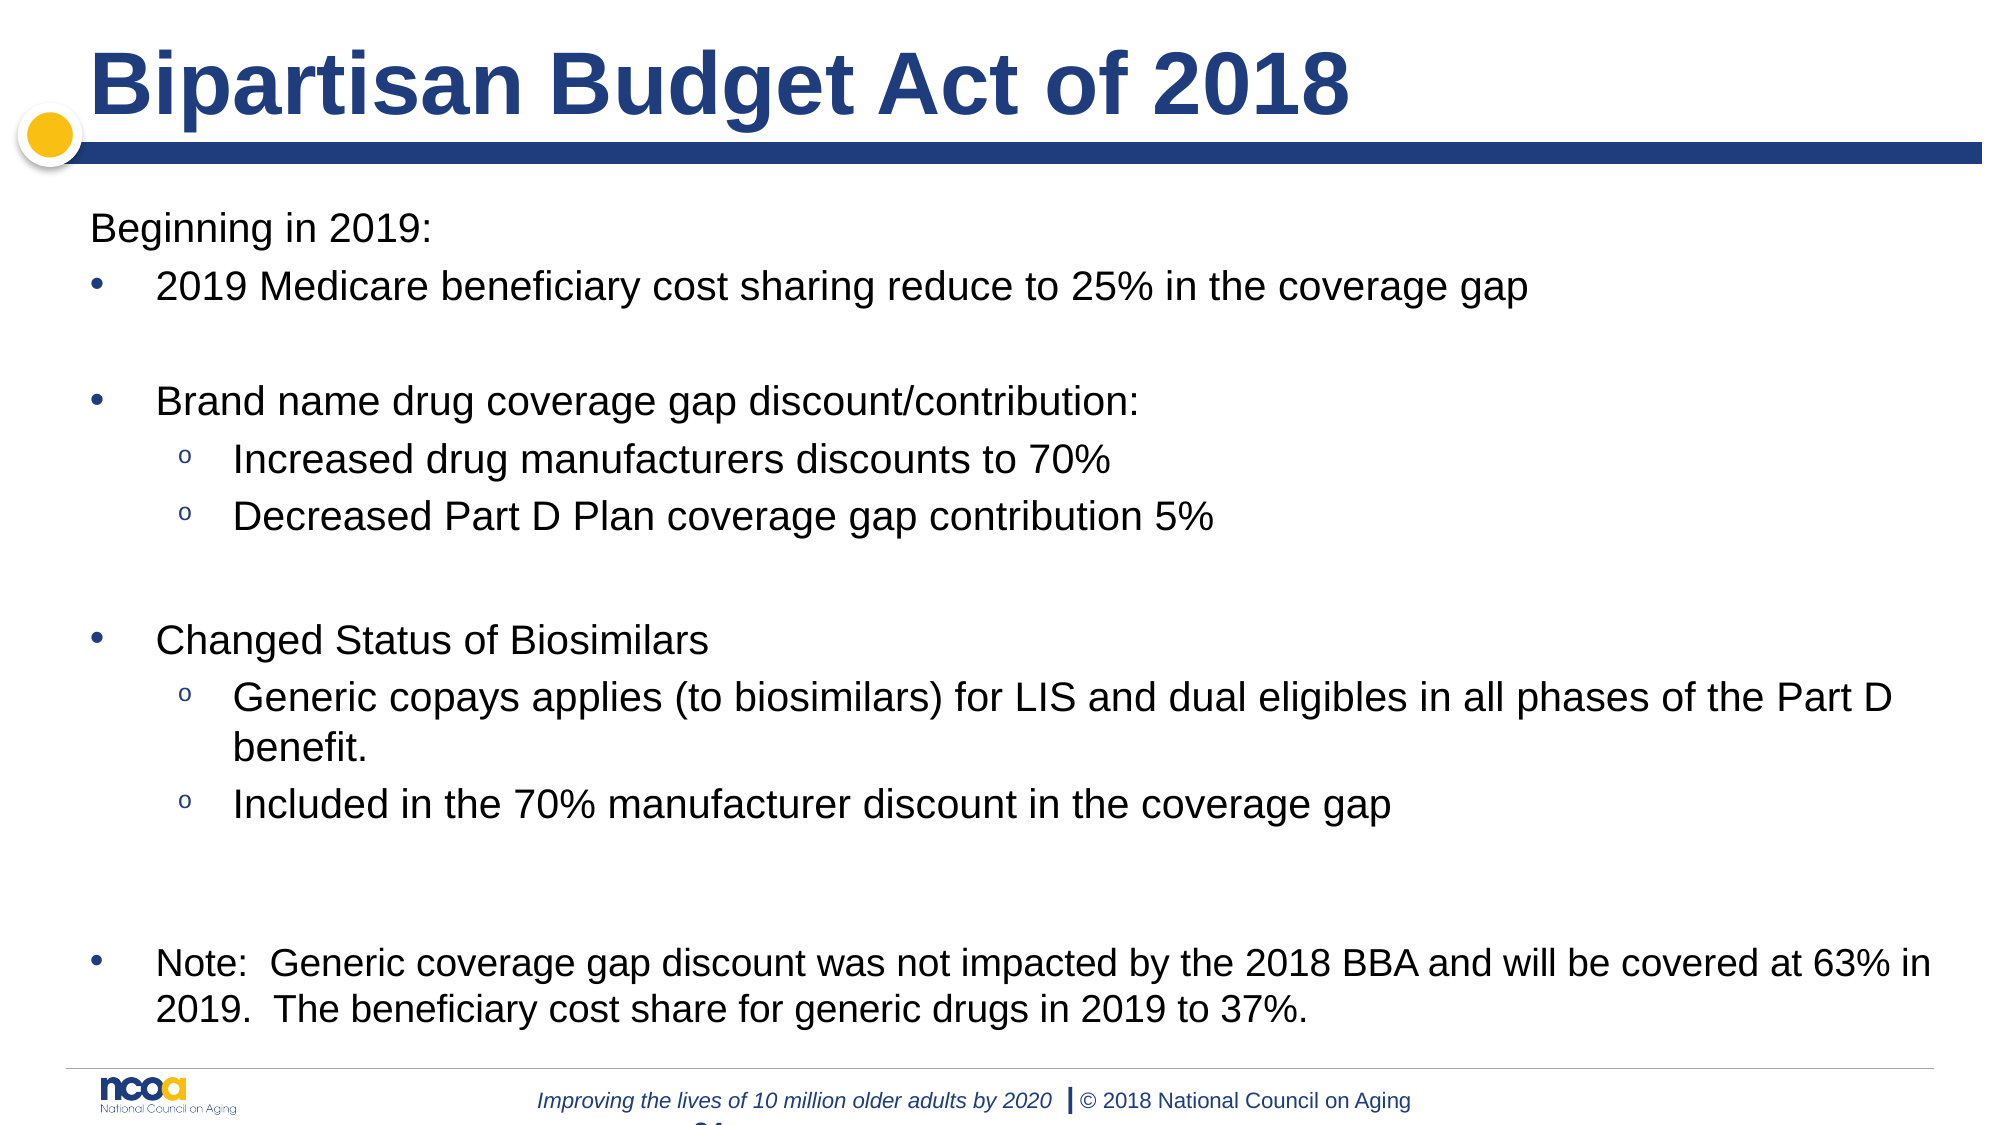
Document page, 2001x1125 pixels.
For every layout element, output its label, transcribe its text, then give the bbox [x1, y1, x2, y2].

list Beginning in 2019: 2019 Medicare beneficiary cost sharing reduce to 25% in the coverage gap Brand name drug coverage gap discount/contribution: Increased drug manufacturers discounts to 70% Decreased Part D Plan coverage gap contribution 5% Changed Status of Biosimilars Generic copays applies (to biosimilars) for LIS and dual eligibles in all phases of the Part D benefit. Included in the 70% manufacturer discount in the coverage gap Note: Generic coverage gap discount was not impacted by the 2018 BBA and will be covered at 63% in 2019. The beneficiary cost share for generic drugs in 2019 to 37%. [75, 194, 1982, 1048]
picture [101, 1077, 236, 1115]
title Bipartisan Budget Act of 2018 [74, 17, 1982, 158]
